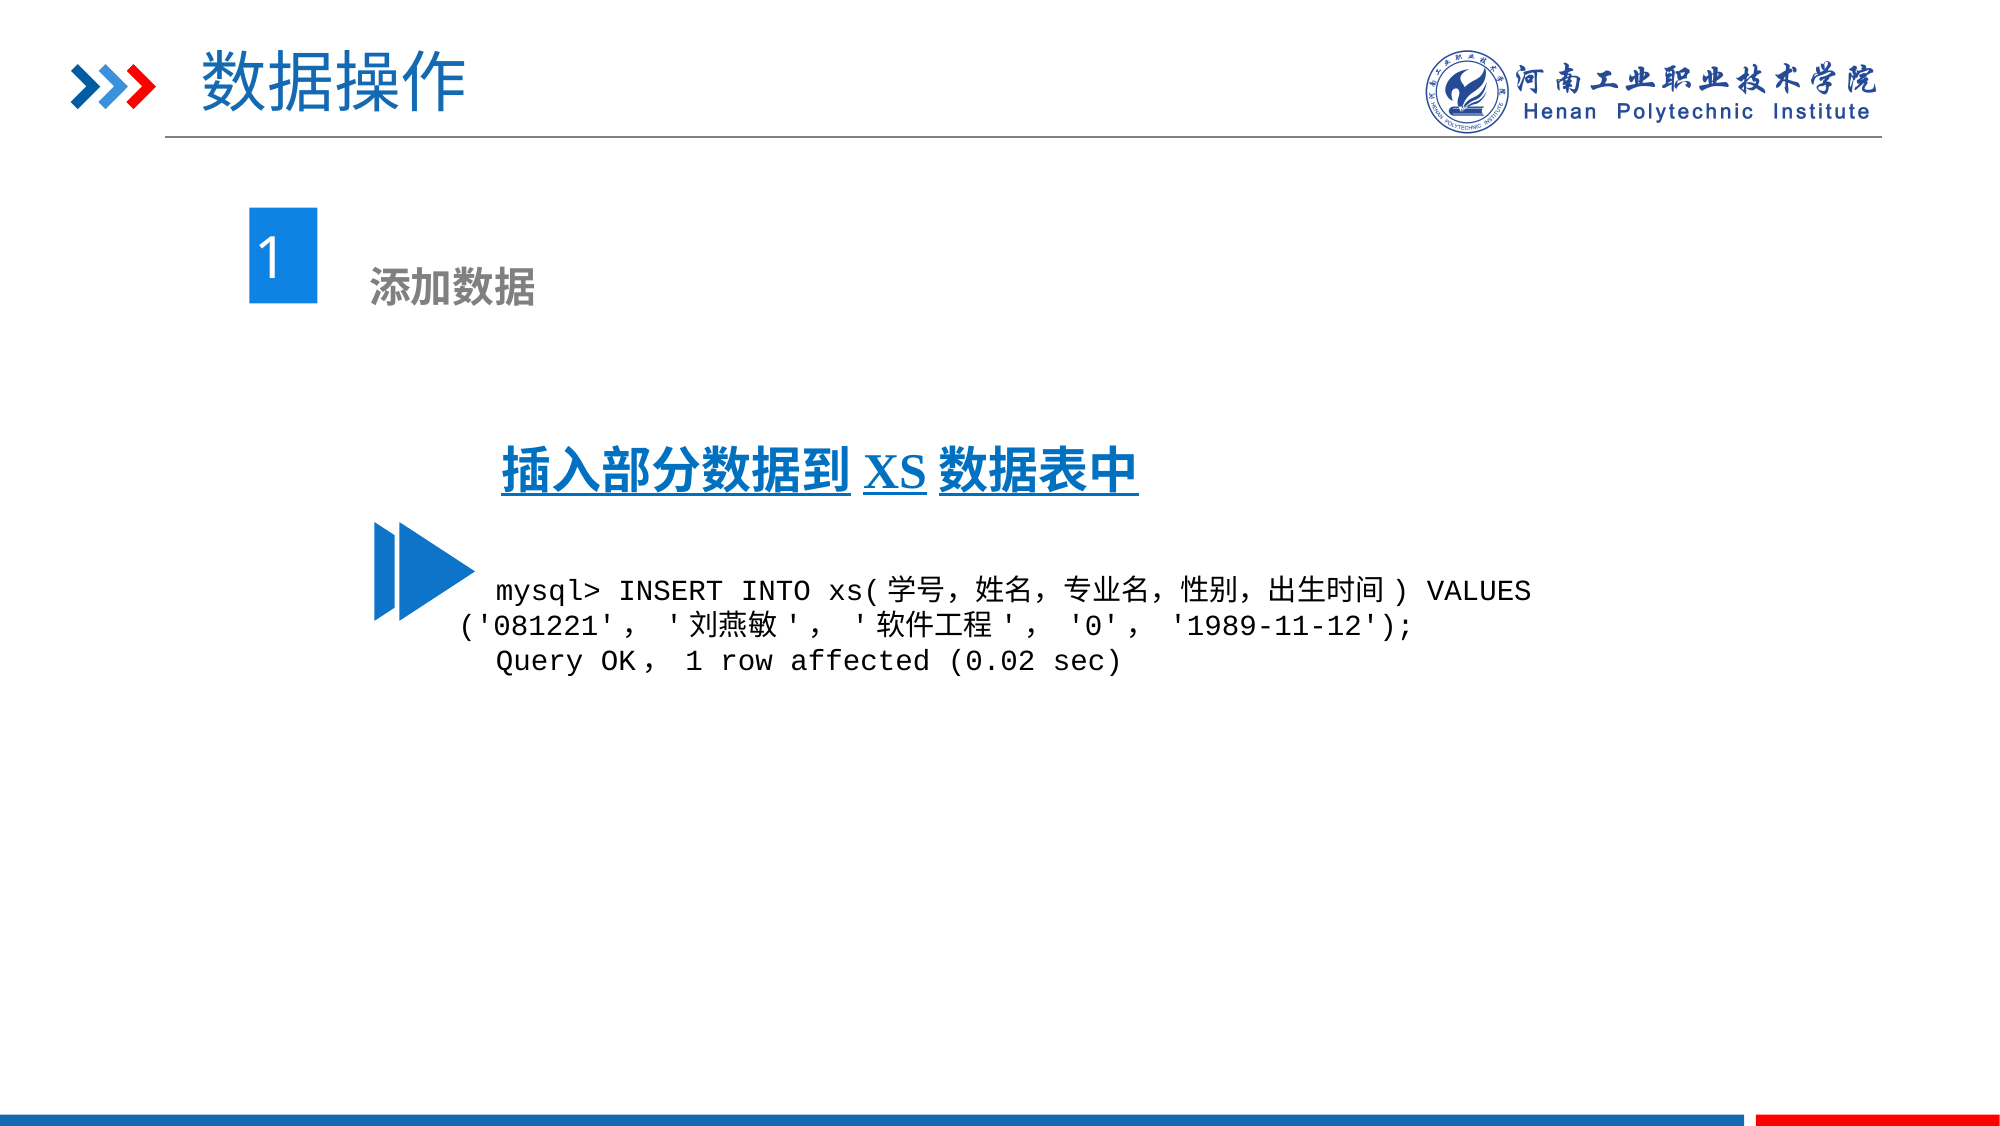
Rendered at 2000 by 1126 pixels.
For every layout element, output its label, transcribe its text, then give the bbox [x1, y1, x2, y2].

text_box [249, 207, 318, 304]
text_box 添加数据 [319, 245, 1092, 380]
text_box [443, 401, 1639, 685]
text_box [371, 517, 480, 626]
title 数据操作 [180, 15, 955, 144]
picture [1407, 46, 1882, 140]
